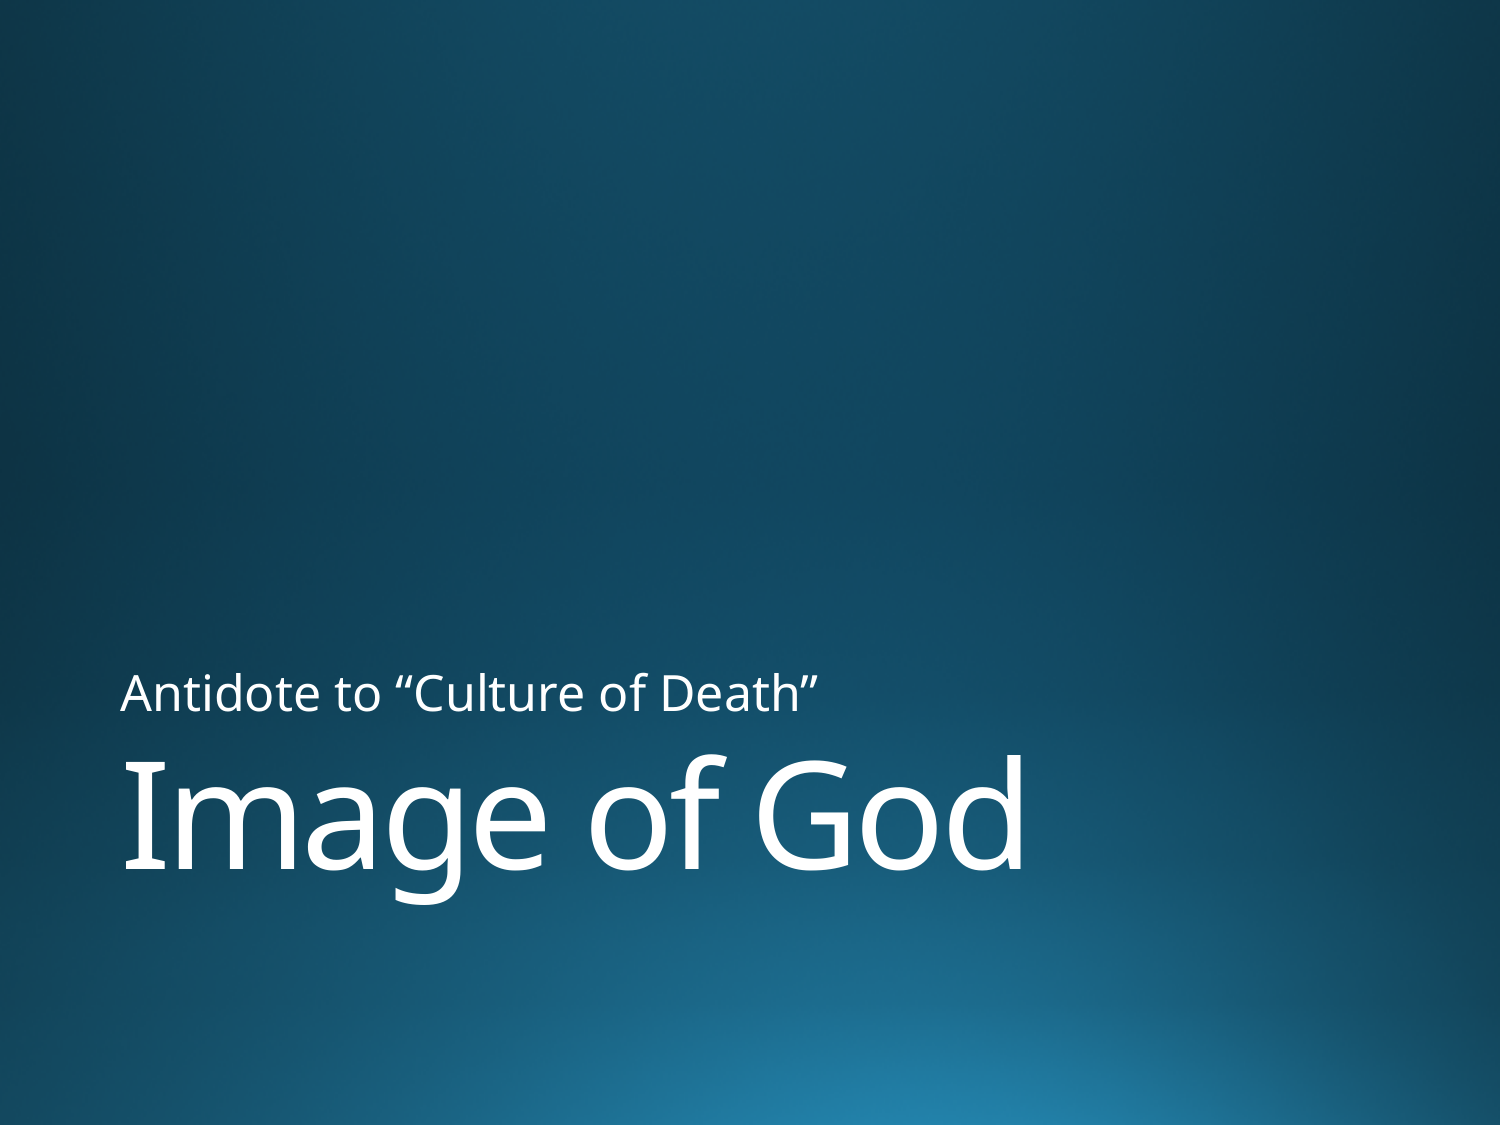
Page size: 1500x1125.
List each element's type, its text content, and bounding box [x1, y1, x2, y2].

title Image of God [105, 732, 1231, 929]
subtitle Antidote to “Culture of Death” [105, 628, 1231, 730]
picture [0, 0, 1500, 1125]
